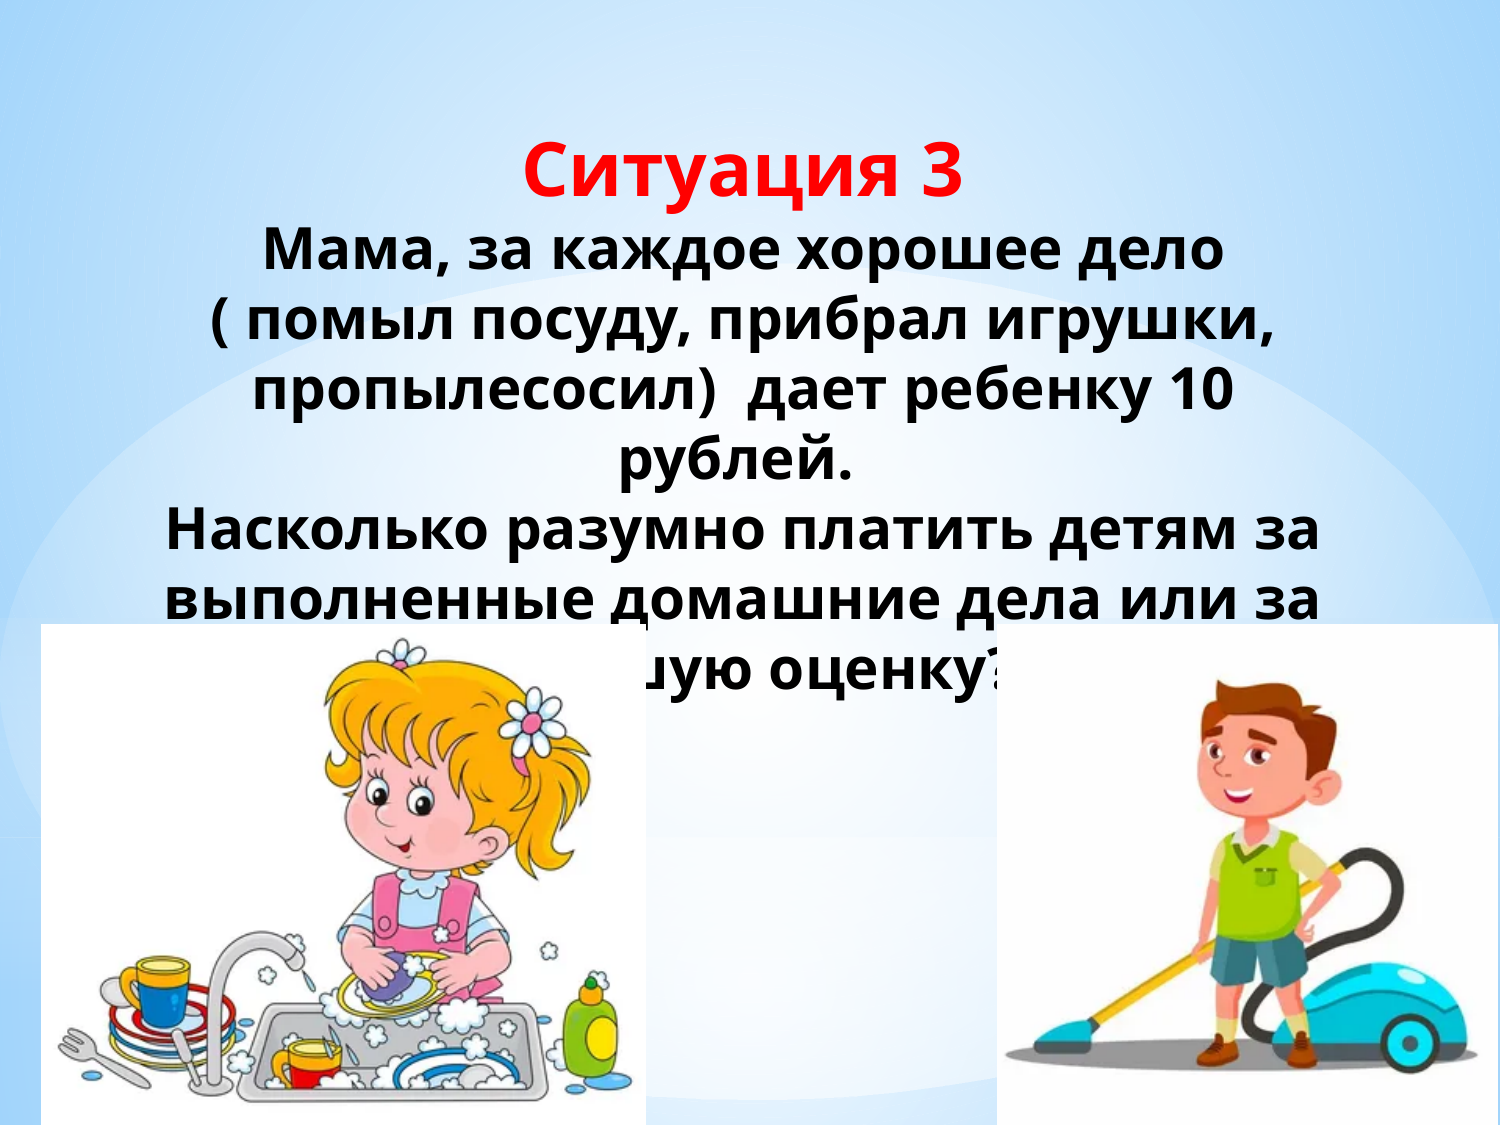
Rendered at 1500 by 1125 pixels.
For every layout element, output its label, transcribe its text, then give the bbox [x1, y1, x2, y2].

picture [997, 624, 1498, 1125]
title Ситуация 3 Мама, за каждое хорошее дело ( помыл посуду, прибрал игрушки, пропылесосил) дает ребенку 10 рублей. Насколько разумно платить детям за выполненные домашние дела или за хорошую оценку? [123, 113, 1363, 965]
picture [41, 624, 647, 1125]
